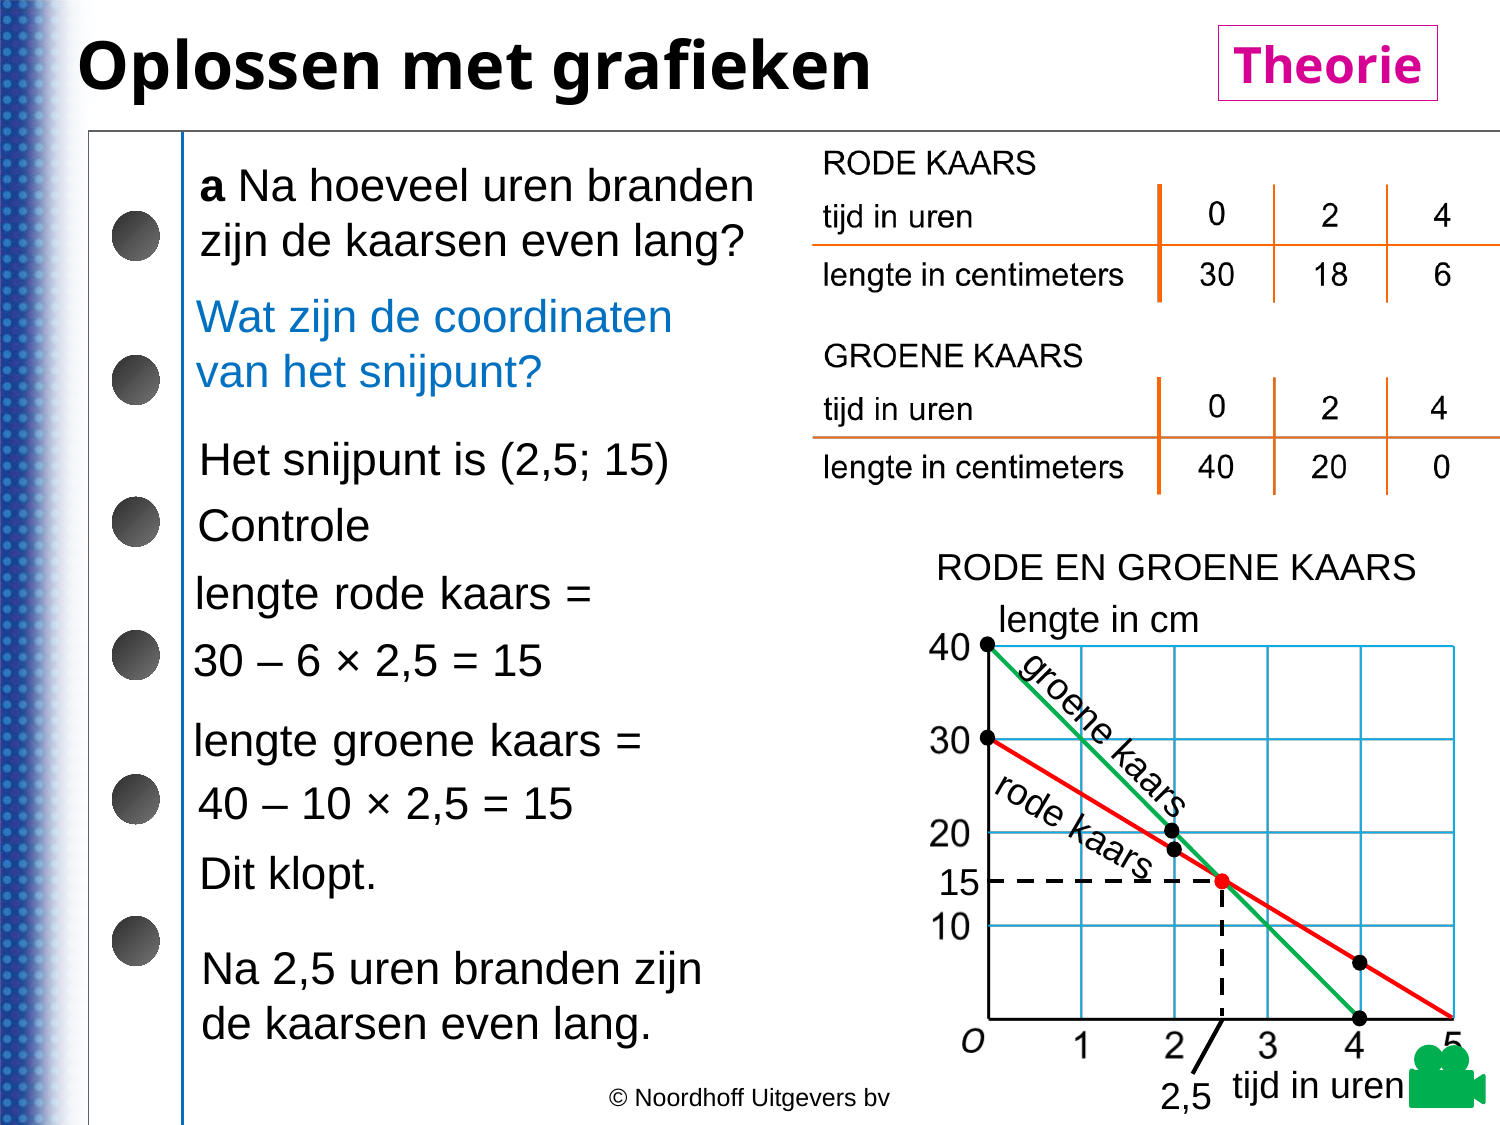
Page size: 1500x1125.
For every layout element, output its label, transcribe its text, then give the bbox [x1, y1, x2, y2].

picture [803, 325, 1500, 505]
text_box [1360, 740, 1453, 1018]
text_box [1192, 1018, 1223, 1074]
picture [803, 133, 1500, 313]
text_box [991, 648, 1356, 1015]
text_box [88, 103, 1500, 1125]
text_box Theorie [1218, 25, 1438, 101]
text_box Oplossen met grafieken [62, 15, 1305, 111]
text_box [1411, 1046, 1484, 1107]
picture [892, 611, 1496, 1109]
picture [0, 0, 1500, 1125]
